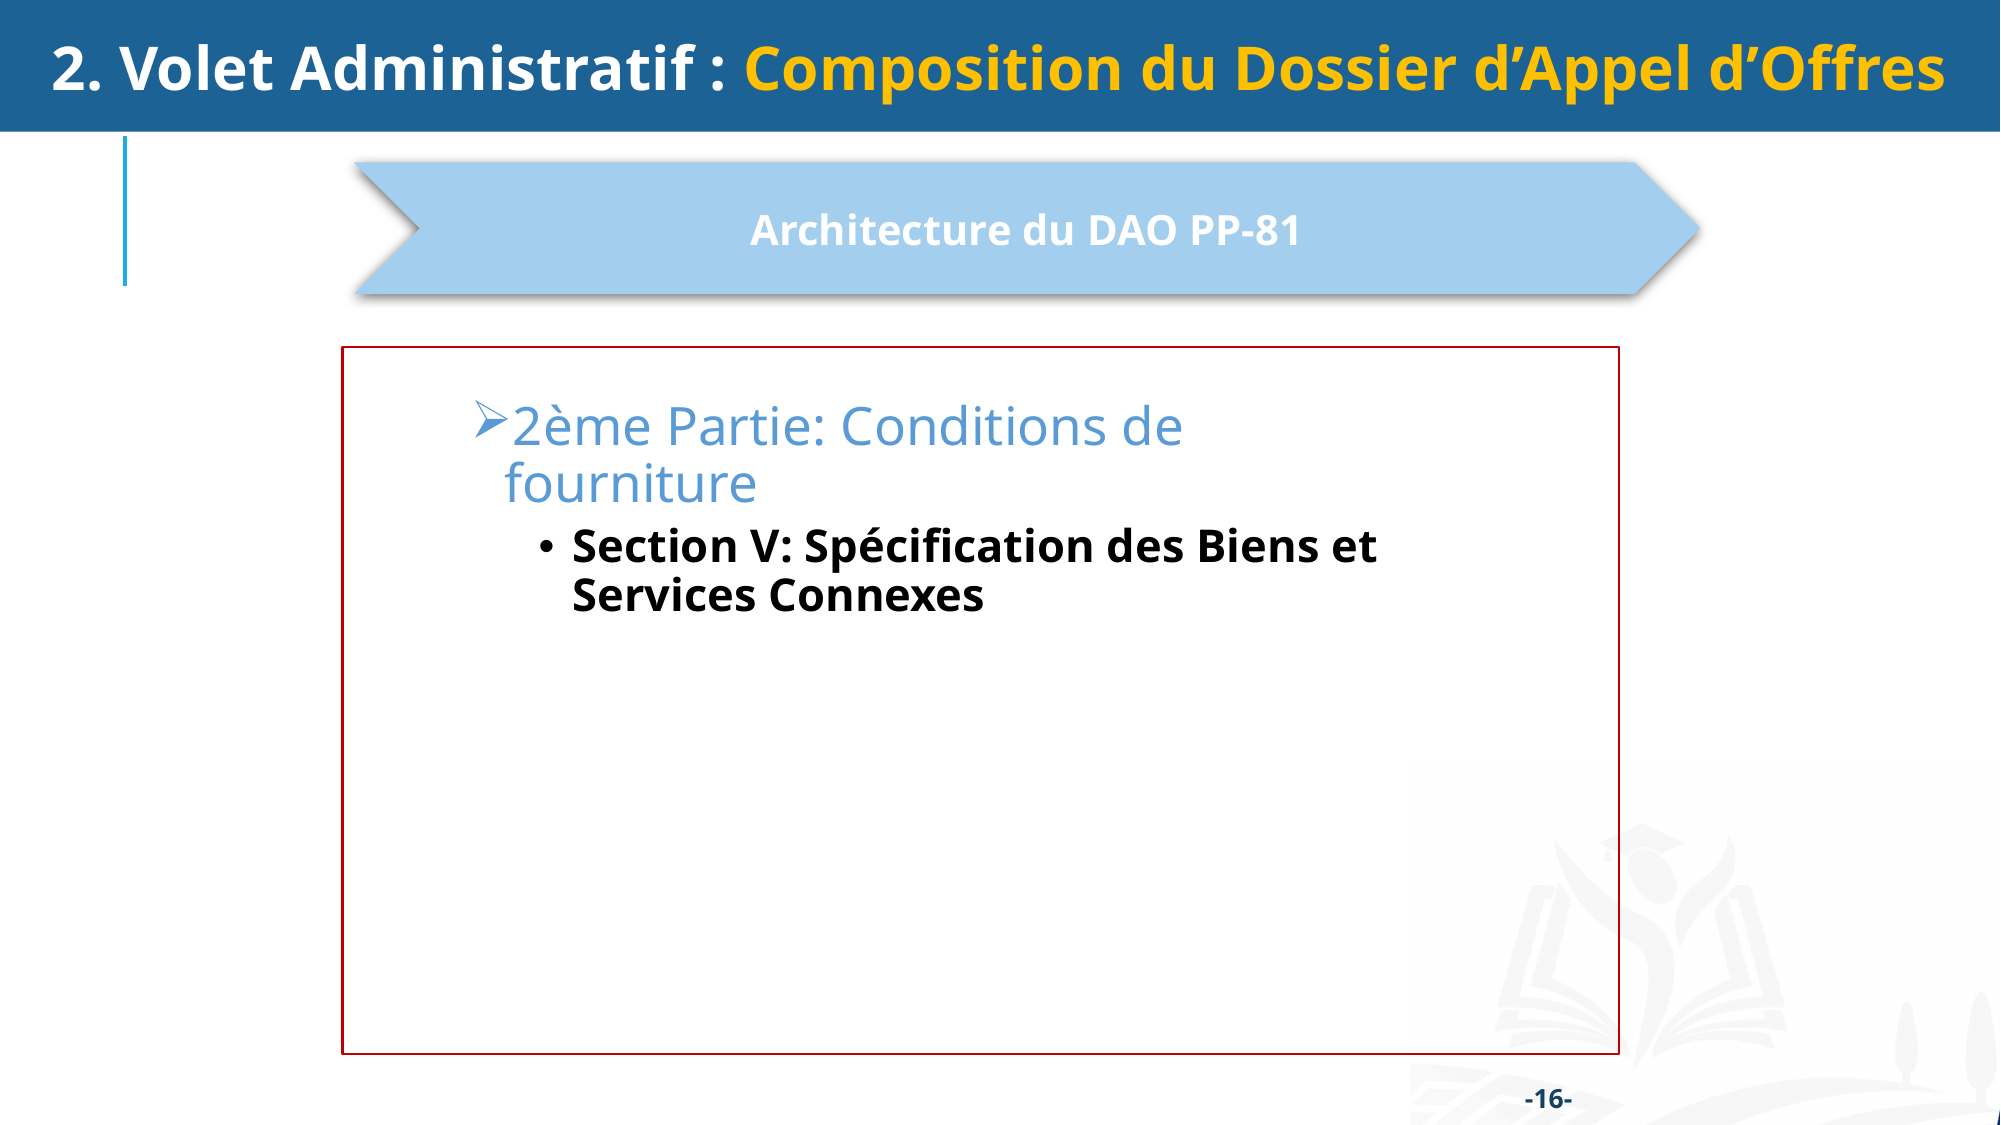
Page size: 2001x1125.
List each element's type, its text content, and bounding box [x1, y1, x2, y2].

text_box 2. Volet Administratif : Composition du Dossier d’Appel d’Offres [0, 0, 2000, 133]
text_box Architecture du DAO PP-81 [353, 162, 1701, 295]
picture [1409, 759, 2000, 1125]
text_box [341, 346, 1620, 1055]
text_box 2ème Partie: Conditions de fourniture Section V: Spécification des Biens et Services Connexes [455, 392, 1456, 629]
